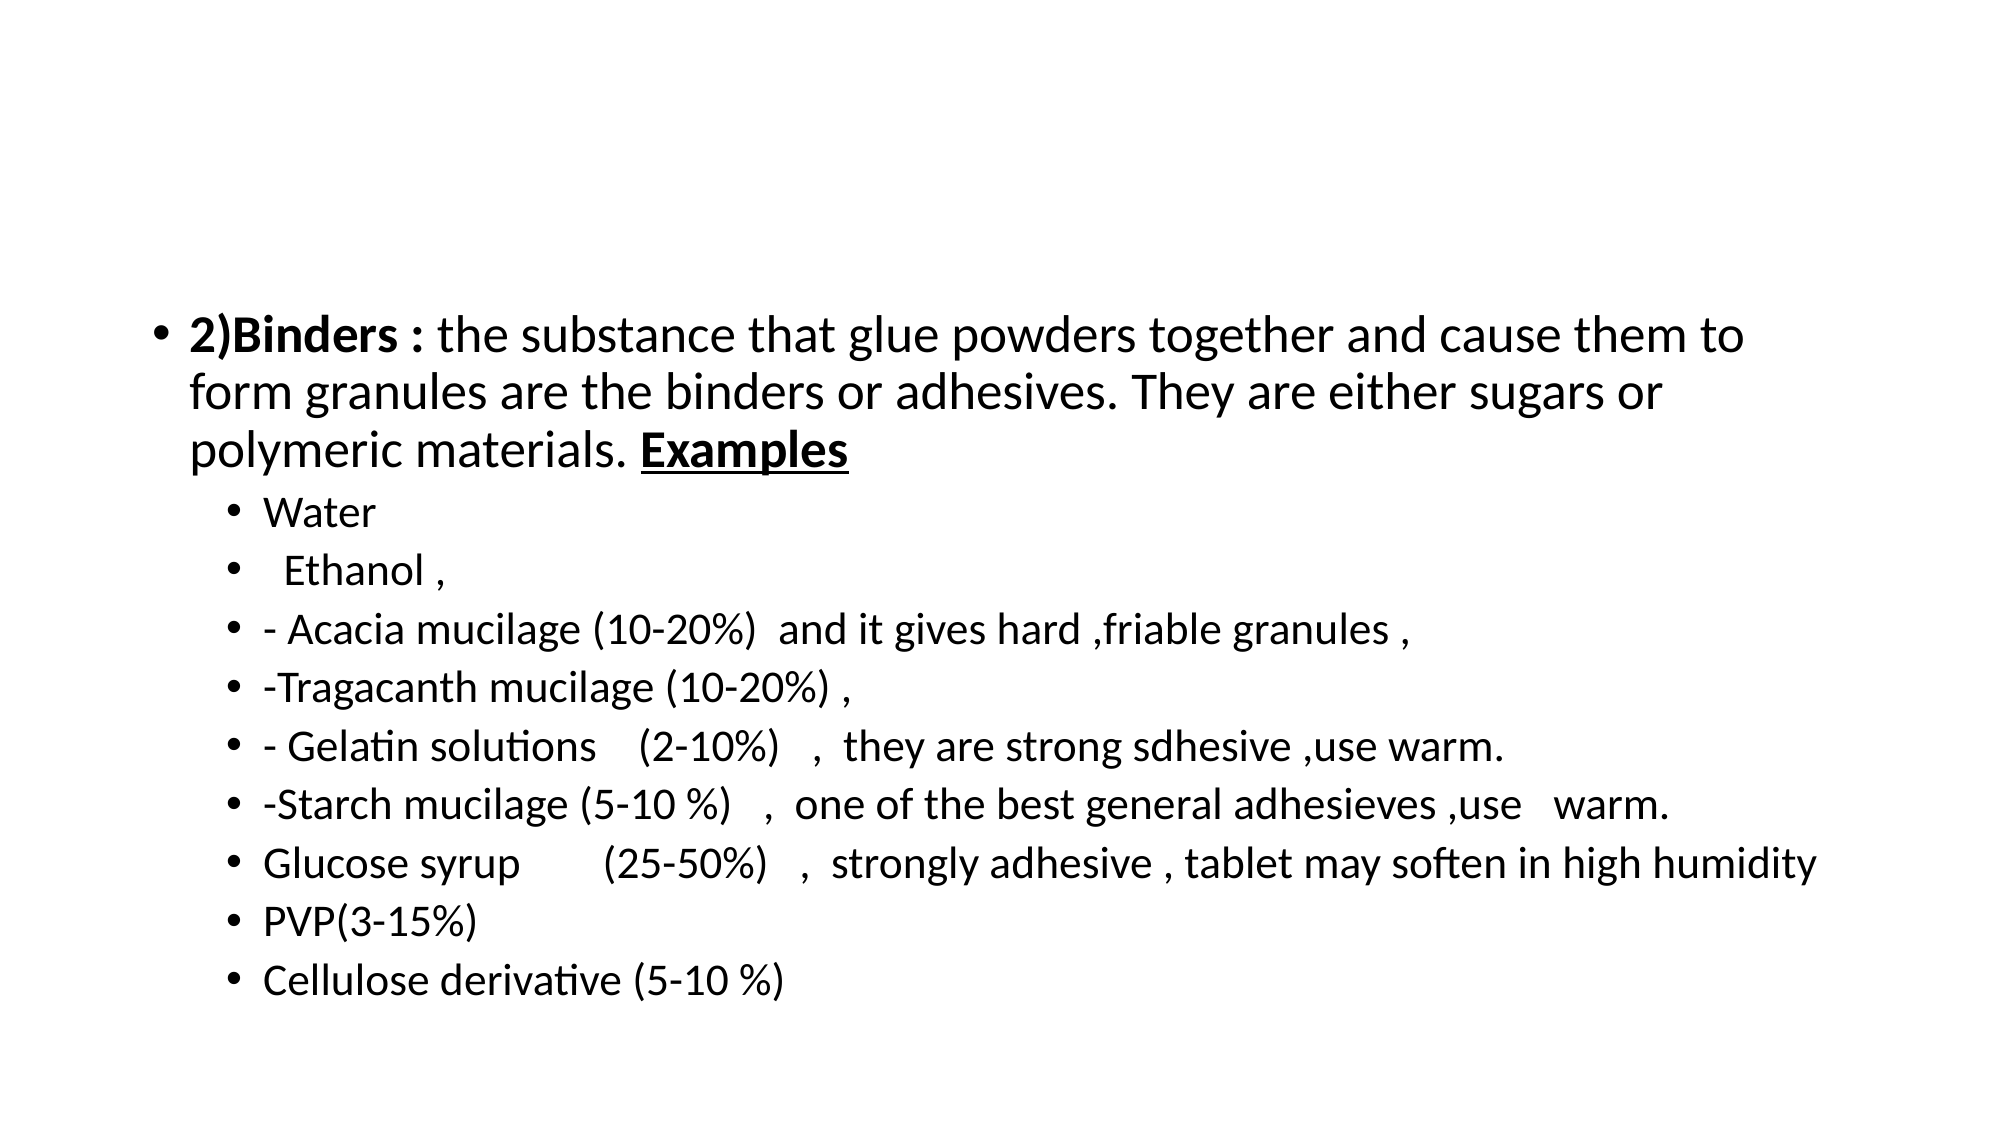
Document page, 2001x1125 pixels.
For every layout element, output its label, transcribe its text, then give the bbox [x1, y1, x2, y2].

list 2)Binders : the substance that glue powders together and cause them to form granules are the binders or adhesives. They are either sugars or polymeric materials. Examples Water Ethanol , - Acacia mucilage (10-20%) and it gives hard ,friable granules , -Tragacanth mucilage (10-20%) , - Gelatin solutions (2-10%) , they are strong sdhesive ,use warm. -Starch mucilage (5-10 %) , one of the best general adhesieves ,use warm. Glucose syrup (25-50%) , strongly adhesive , tablet may soften in high humidity PVP(3-15%) Cellulose derivative (5-10 %) [137, 299, 1863, 1014]
